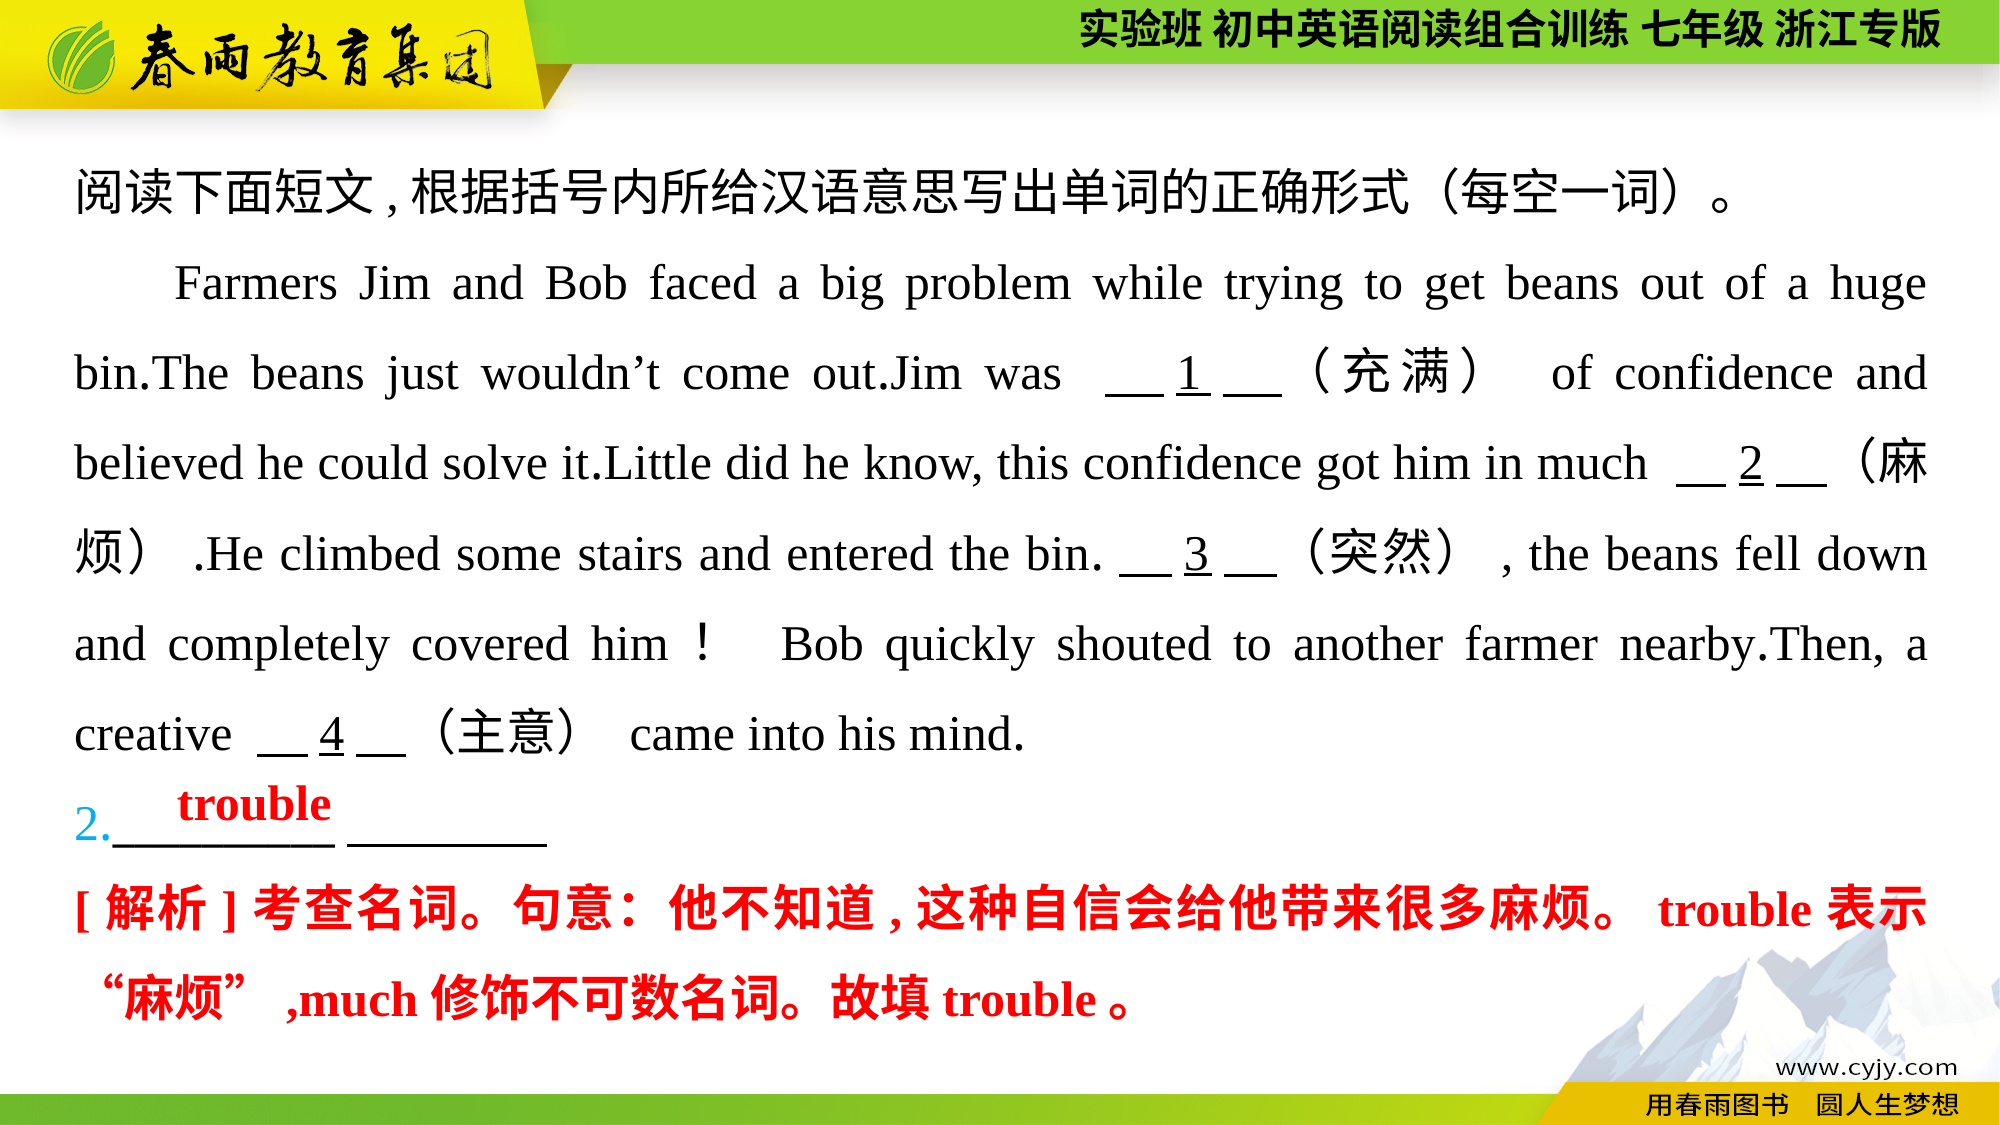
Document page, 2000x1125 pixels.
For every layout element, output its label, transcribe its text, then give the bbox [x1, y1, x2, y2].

picture [0, 0, 2000, 1125]
list 阅读下面短文,根据括号内所给汉语意思写出单词的正确形式（每空一词）。 Farmers Jim and Bob faced a big problem while trying to get beans out of a huge bin.The beans just wouldn’t come out.Jim was 1 （充满） of confidence and believed he could solve it.Little did he know, this confidence got him in much 2 （麻烦）.He climbed some stairs and entered the bin. 3 （突然）, the beans fell down and completely covered him！ Bob quickly shouted to another farmer nearby.Then, a creative 4 （主意） came into his mind. 2.__________ [59, 122, 1944, 838]
text_box trouble [162, 763, 347, 838]
text_box [解析]考查名词。句意：他不知道,这种自信会给他带来很多麻烦。trouble表示“麻烦”,much修饰不可数名词。故填trouble。 [59, 838, 1944, 1034]
